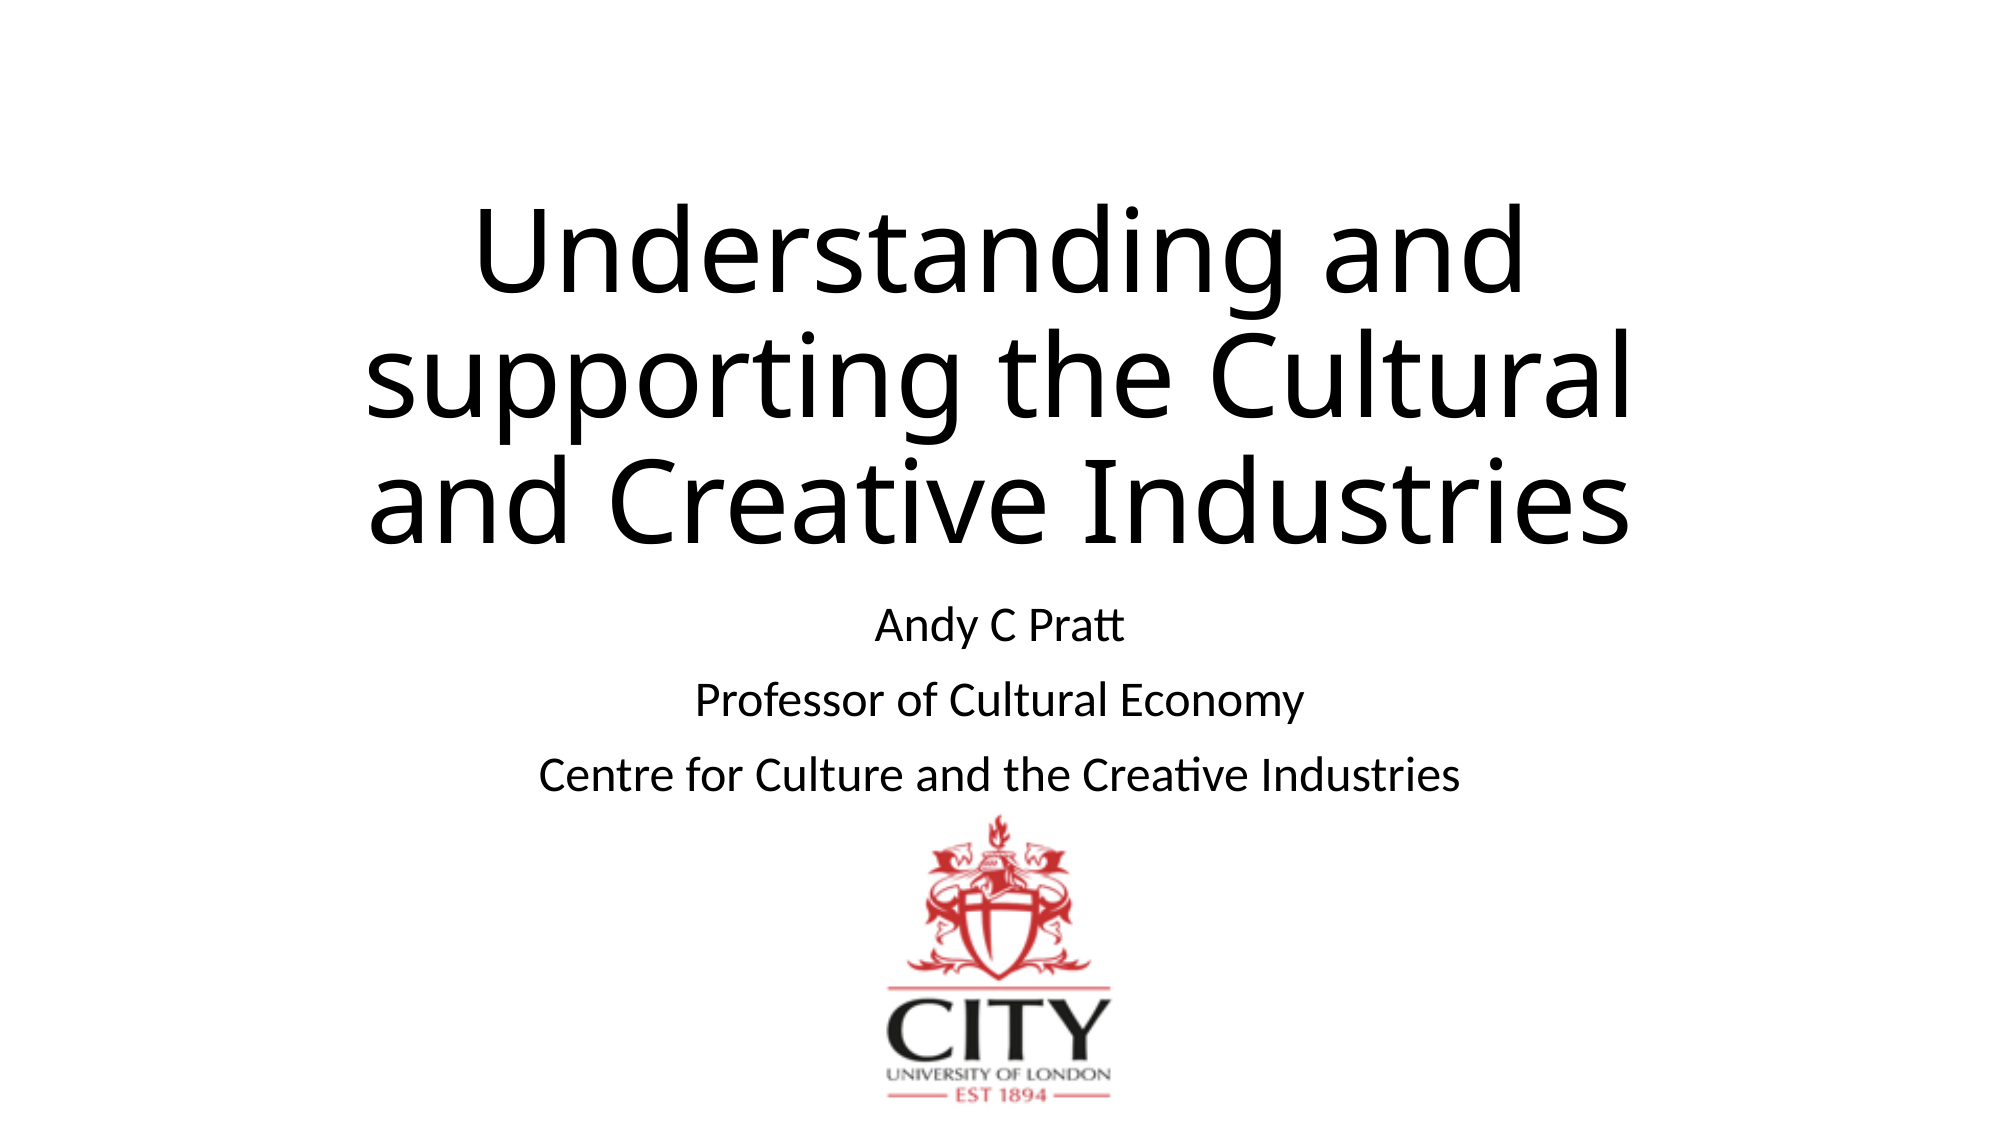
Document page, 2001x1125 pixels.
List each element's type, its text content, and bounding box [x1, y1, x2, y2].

picture [862, 793, 1138, 1125]
subtitle Andy C Pratt Professor of Cultural Economy Centre for Culture and the Creative Industries [249, 590, 1750, 863]
title Understanding and supporting the Cultural and Creative Industries [249, 184, 1750, 576]
